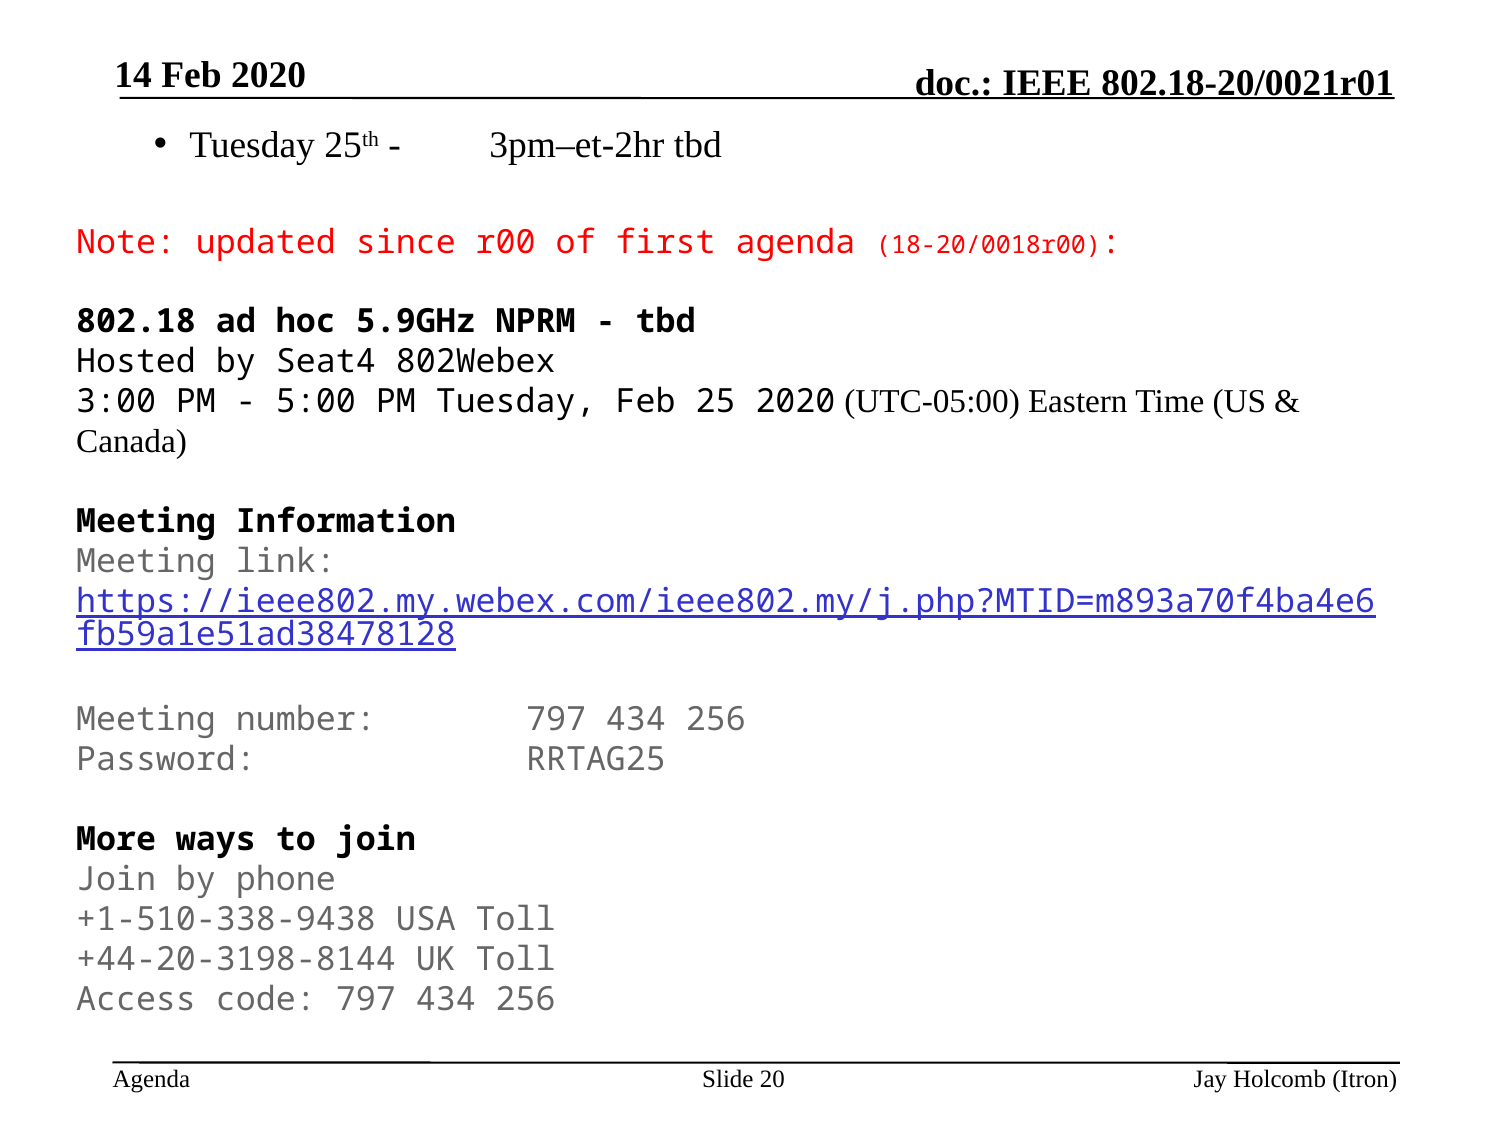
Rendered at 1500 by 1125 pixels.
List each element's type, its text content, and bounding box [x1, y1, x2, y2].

text_box Note: updated since r00 of first agenda (18-20/0018r00): 802.18 ad hoc 5.9GHz NPRM - tbd Hosted by Seat4 802Webex 3:00 PM - 5:00 PM Tuesday, Feb 25 2020 (UTC-05:00) Eastern Time (US & Canada) Meeting Information Meeting link: https://ieee802.my.webex.com/ieee802.my/j.php?MTID=m893a70f4ba4e6fb59a1e51ad38478128 Meeting number: 797 434 256 Password: RRTAG25 More ways to join Join by phone +1-510-338-9438 USA Toll +44-20-3198-8144 UK Toll Access code: 797 434 256 [61, 212, 1403, 991]
text_box Tuesday 25th - 3pm–et-2hr tbd [108, 112, 772, 173]
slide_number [114, 49, 478, 95]
footer Jay Holcomb (Itron) [874, 1061, 1398, 1093]
slide_number Slide 20 [687, 1061, 800, 1123]
